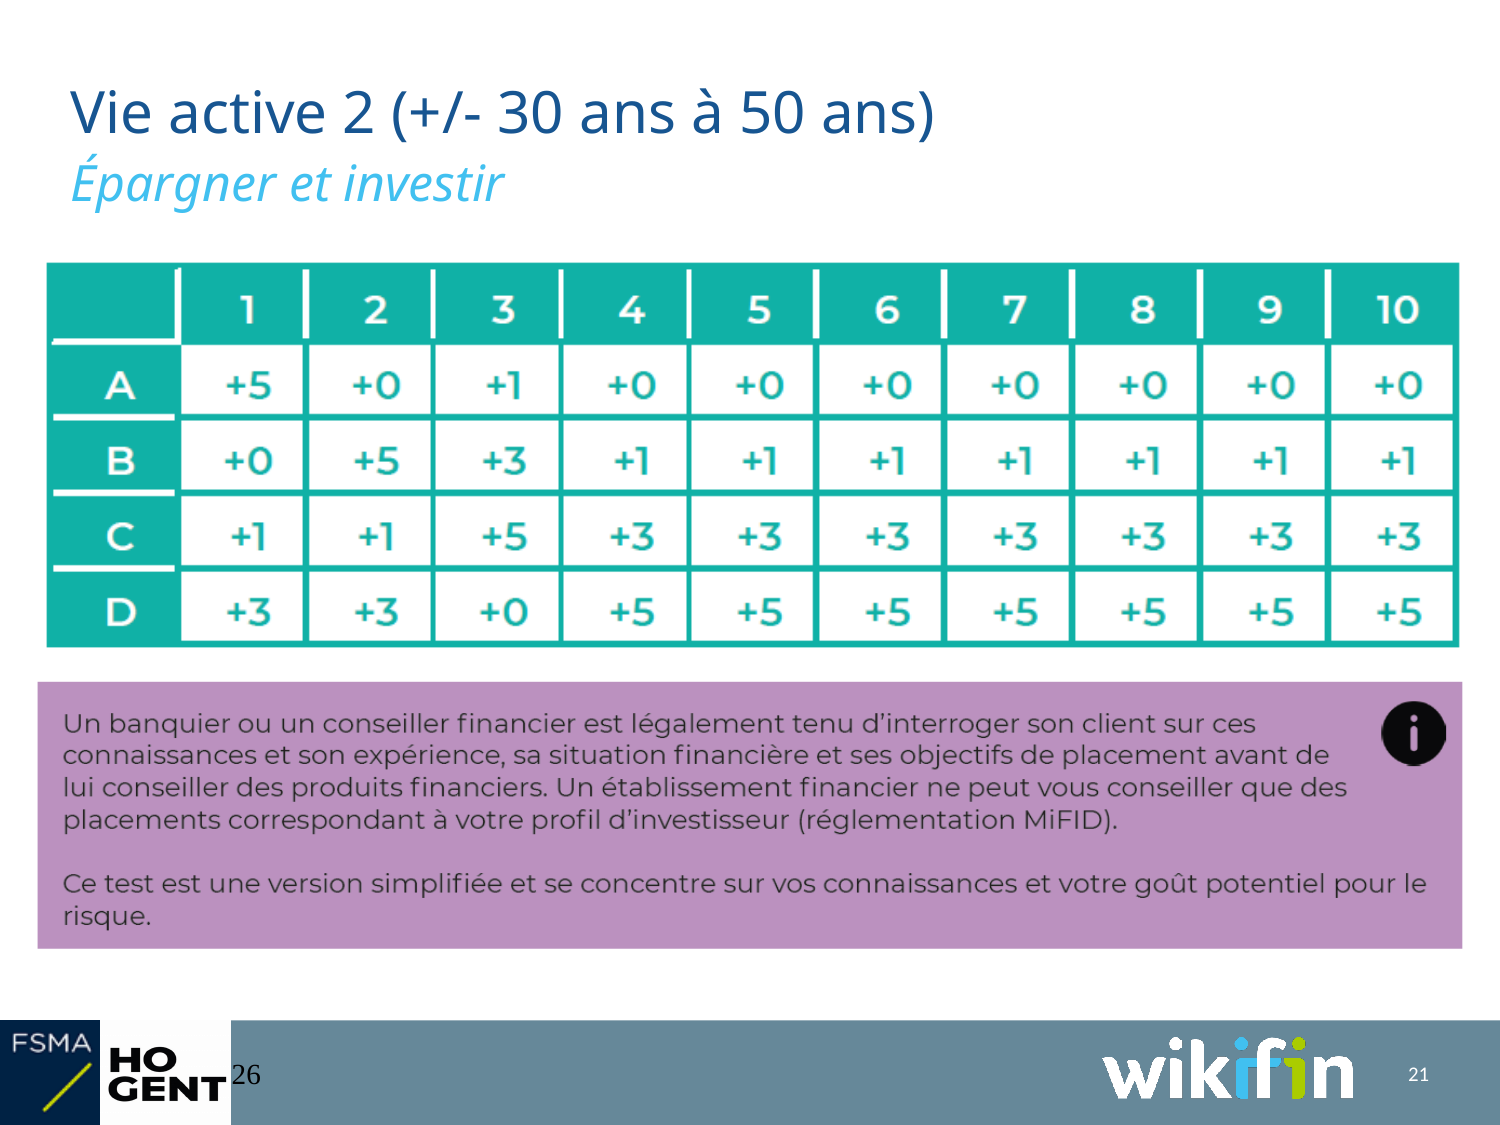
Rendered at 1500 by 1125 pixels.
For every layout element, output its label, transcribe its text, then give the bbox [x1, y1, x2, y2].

slide_number 21 [1355, 1020, 1430, 1125]
title Vie active 2 (+/- 30 ans à 50 ans) Épargner et investir [70, 78, 1425, 220]
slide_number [231, 1020, 396, 1125]
picture [0, 1020, 231, 1125]
picture [1102, 1037, 1353, 1099]
picture [29, 245, 1471, 966]
